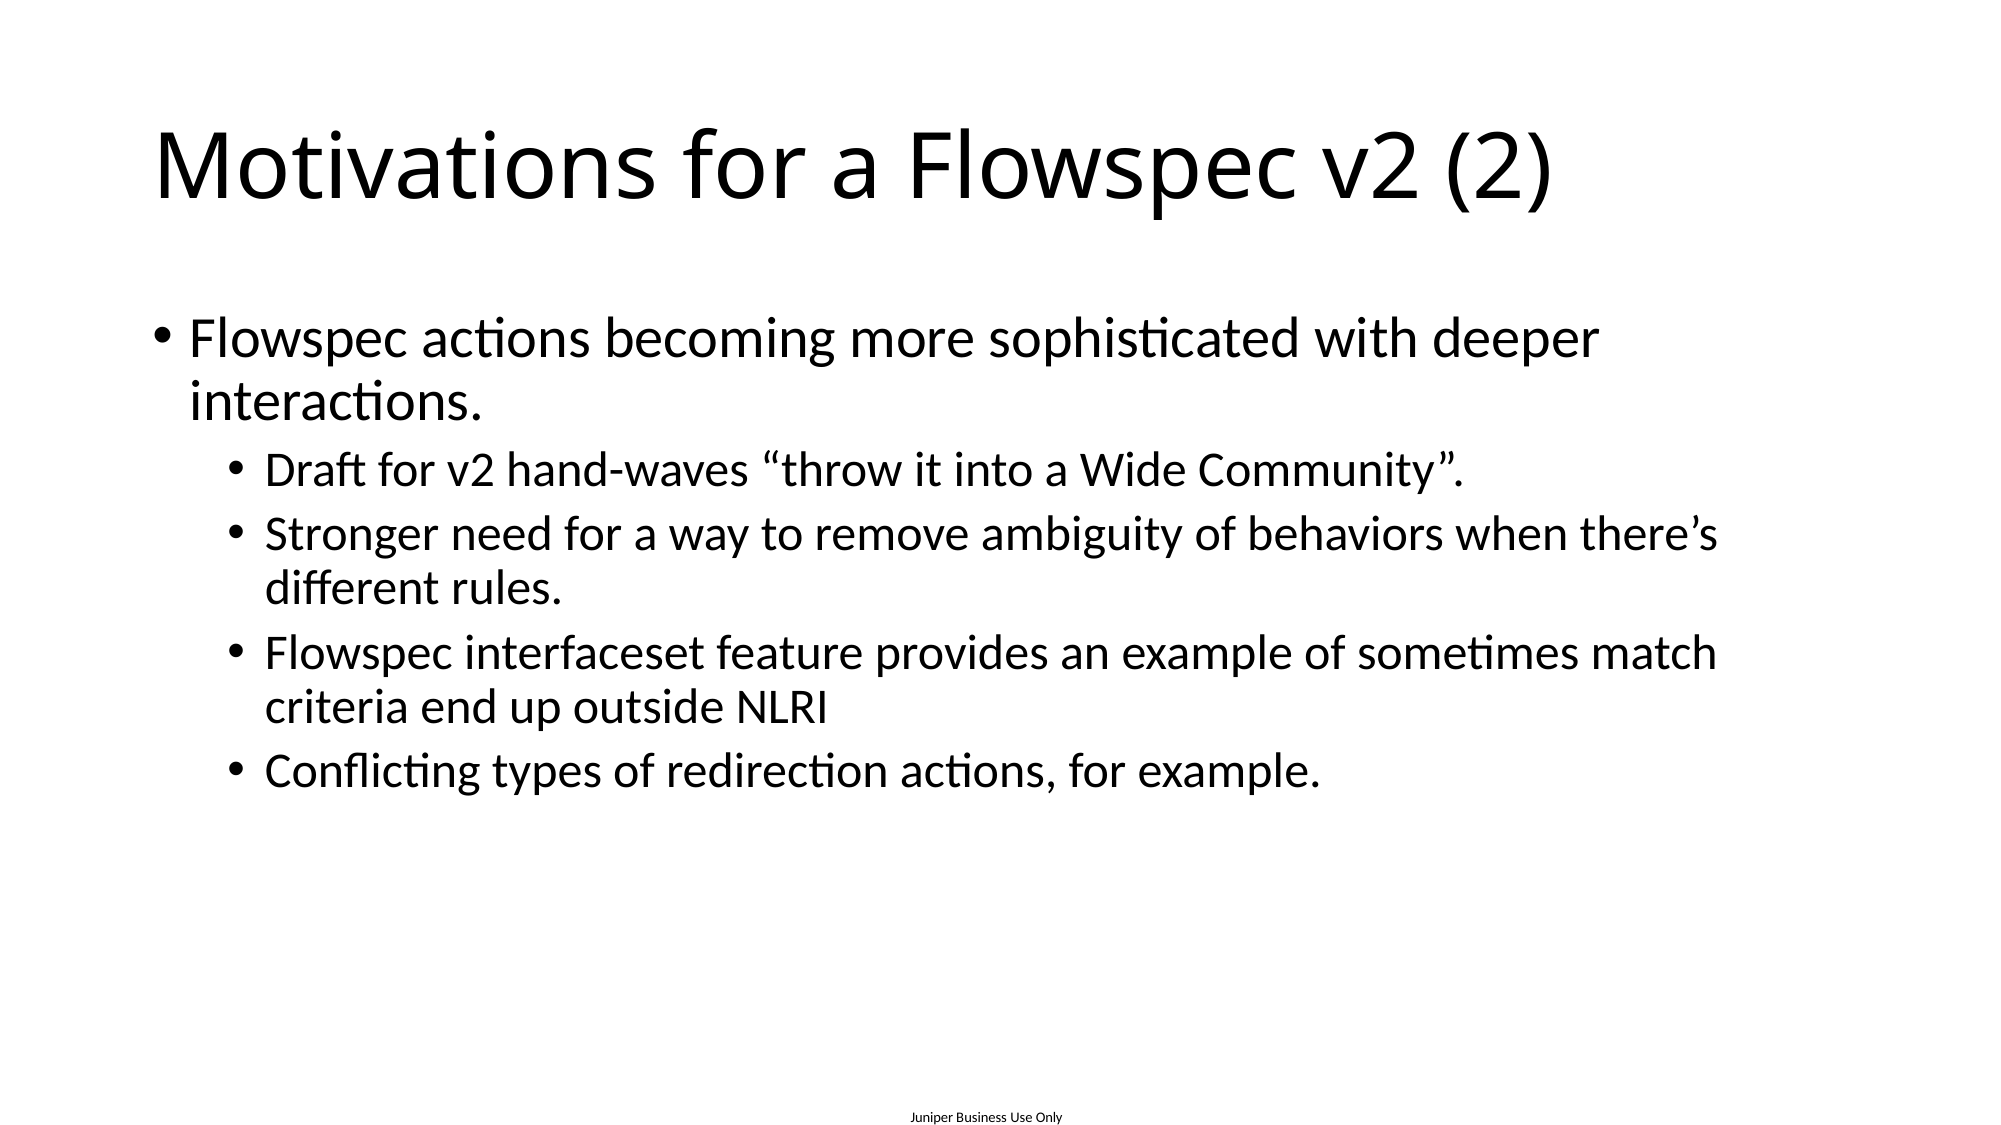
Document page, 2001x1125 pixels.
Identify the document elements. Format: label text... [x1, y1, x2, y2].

title Motivations for a Flowspec v2 (2) [137, 59, 1863, 278]
list Flowspec actions becoming more sophisticated with deeper interactions. Draft for v2 hand-waves “throw it into a Wide Community”. Stronger need for a way to remove ambiguity of behaviors when there’s different rules. Flowspec interfaceset feature provides an example of sometimes match criteria end up outside NLRI Conflicting types of redirection actions, for example. [137, 299, 1863, 1014]
